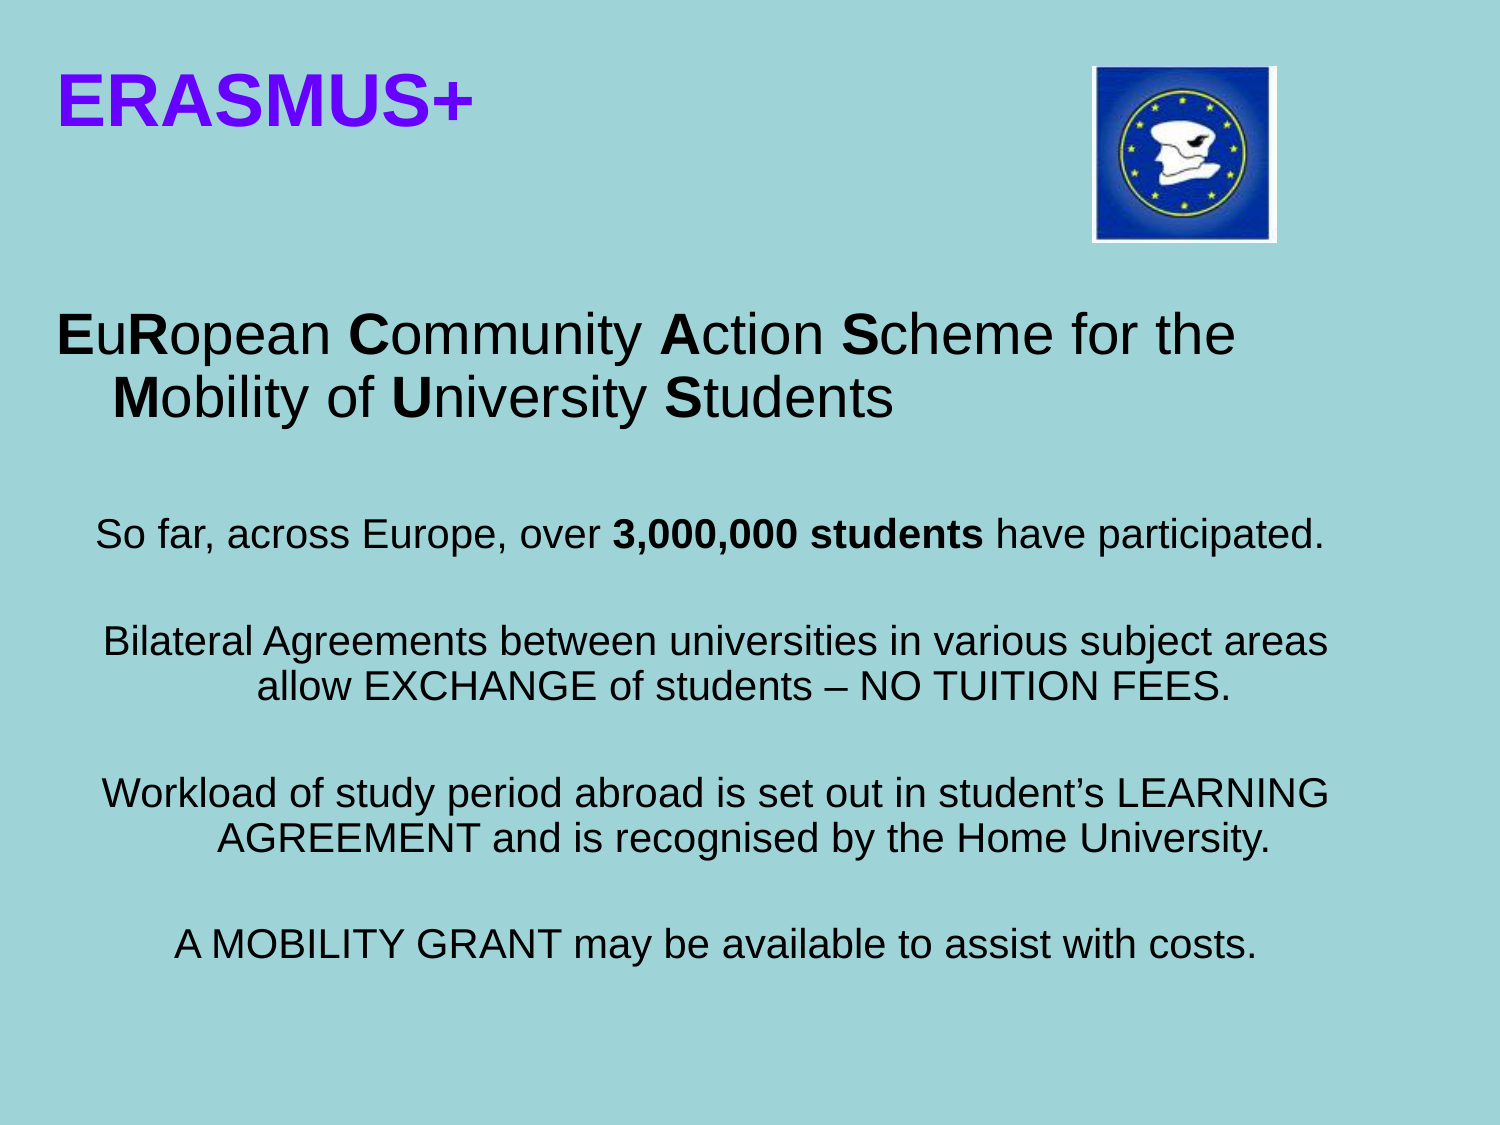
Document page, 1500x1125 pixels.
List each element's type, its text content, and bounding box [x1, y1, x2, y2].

picture [1092, 66, 1277, 244]
list ERASMUS+ EuRopean Community Action Scheme for the Mobility of University Students So far, across Europe, over 3,000,000 students have participated. Bilateral Agreements between universities in various subject areas allow EXCHANGE of students – NO TUITION FEES. Workload of study period abroad is set out in student’s LEARNING AGREEMENT and is recognised by the Home University. A MOBILITY GRANT may be available to assist with costs. [40, 54, 1392, 1048]
